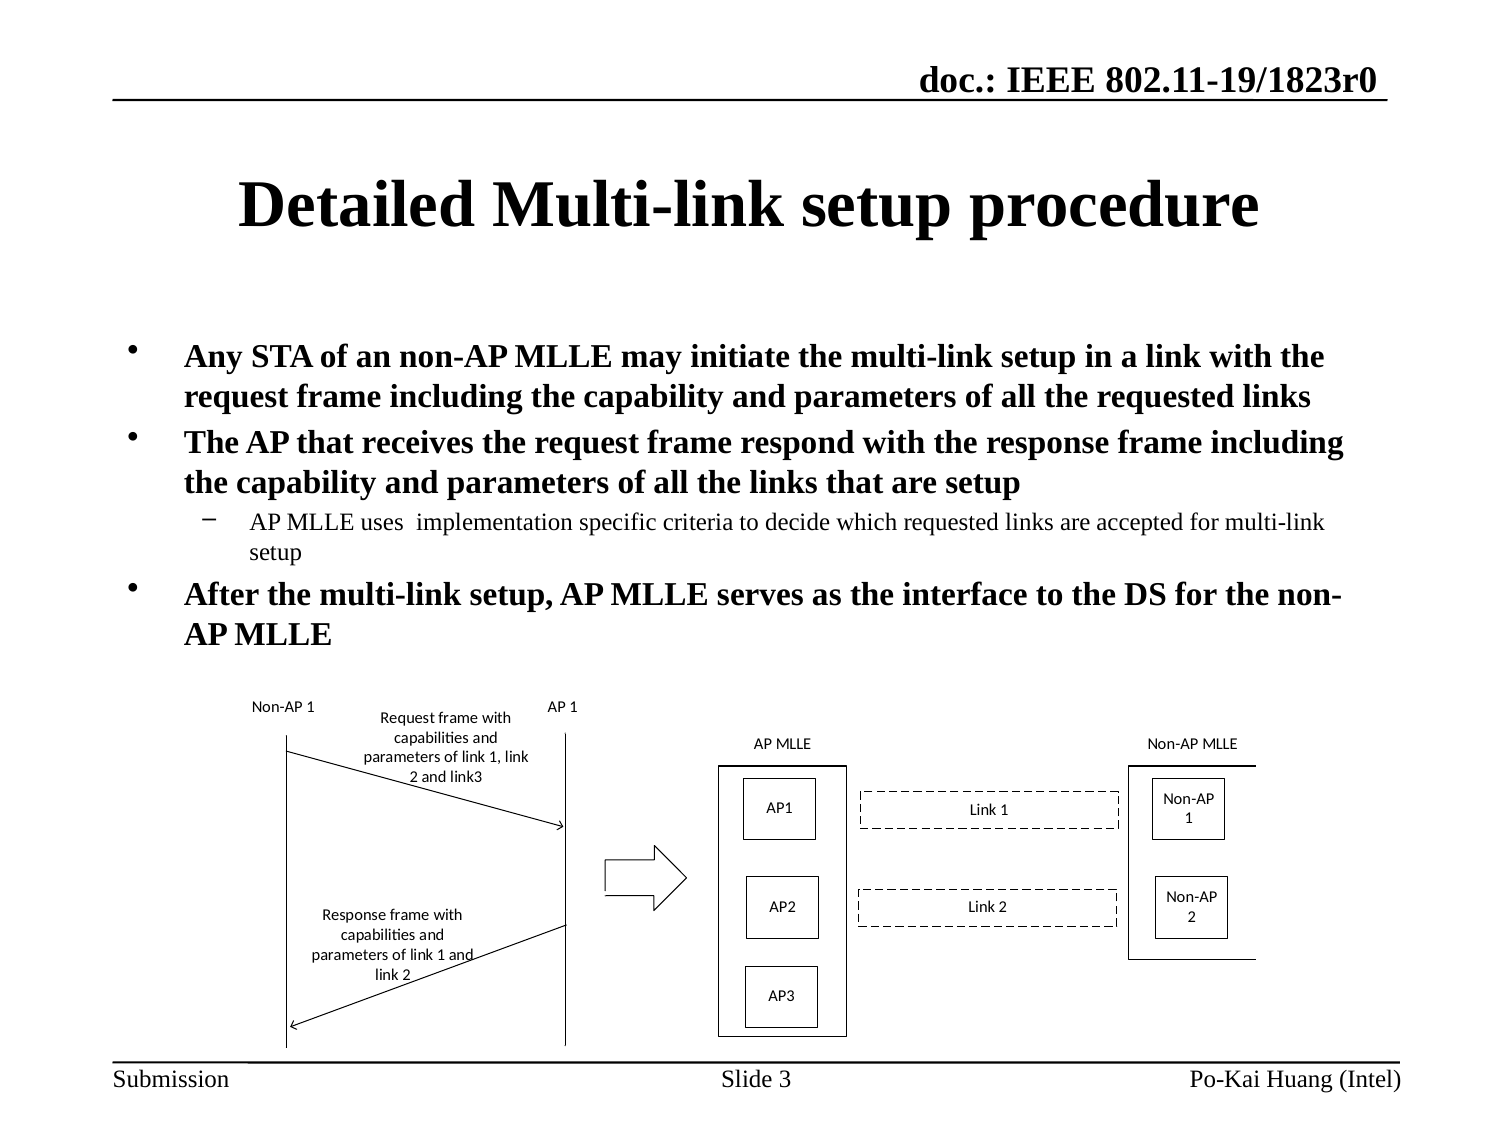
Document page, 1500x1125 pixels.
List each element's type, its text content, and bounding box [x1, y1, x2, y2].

footer Po-Kai Huang (Intel) [1186, 1061, 1402, 1093]
title Detailed Multi-link setup procedure [112, 112, 1388, 288]
picture [243, 692, 1257, 1048]
slide_number Slide 3 [712, 1061, 800, 1093]
list Any STA of an non-AP MLLE may initiate the multi-link setup in a link with the request frame including the capability and parameters of all the requested links The AP that receives the request frame respond with the response frame including the capability and parameters of all the links that are setup AP MLLE uses implementation specific criteria to decide which requested links are accepted for multi-link setup After the multi-link setup, AP MLLE serves as the interface to the DS for the non-AP MLLE [112, 326, 1388, 1002]
